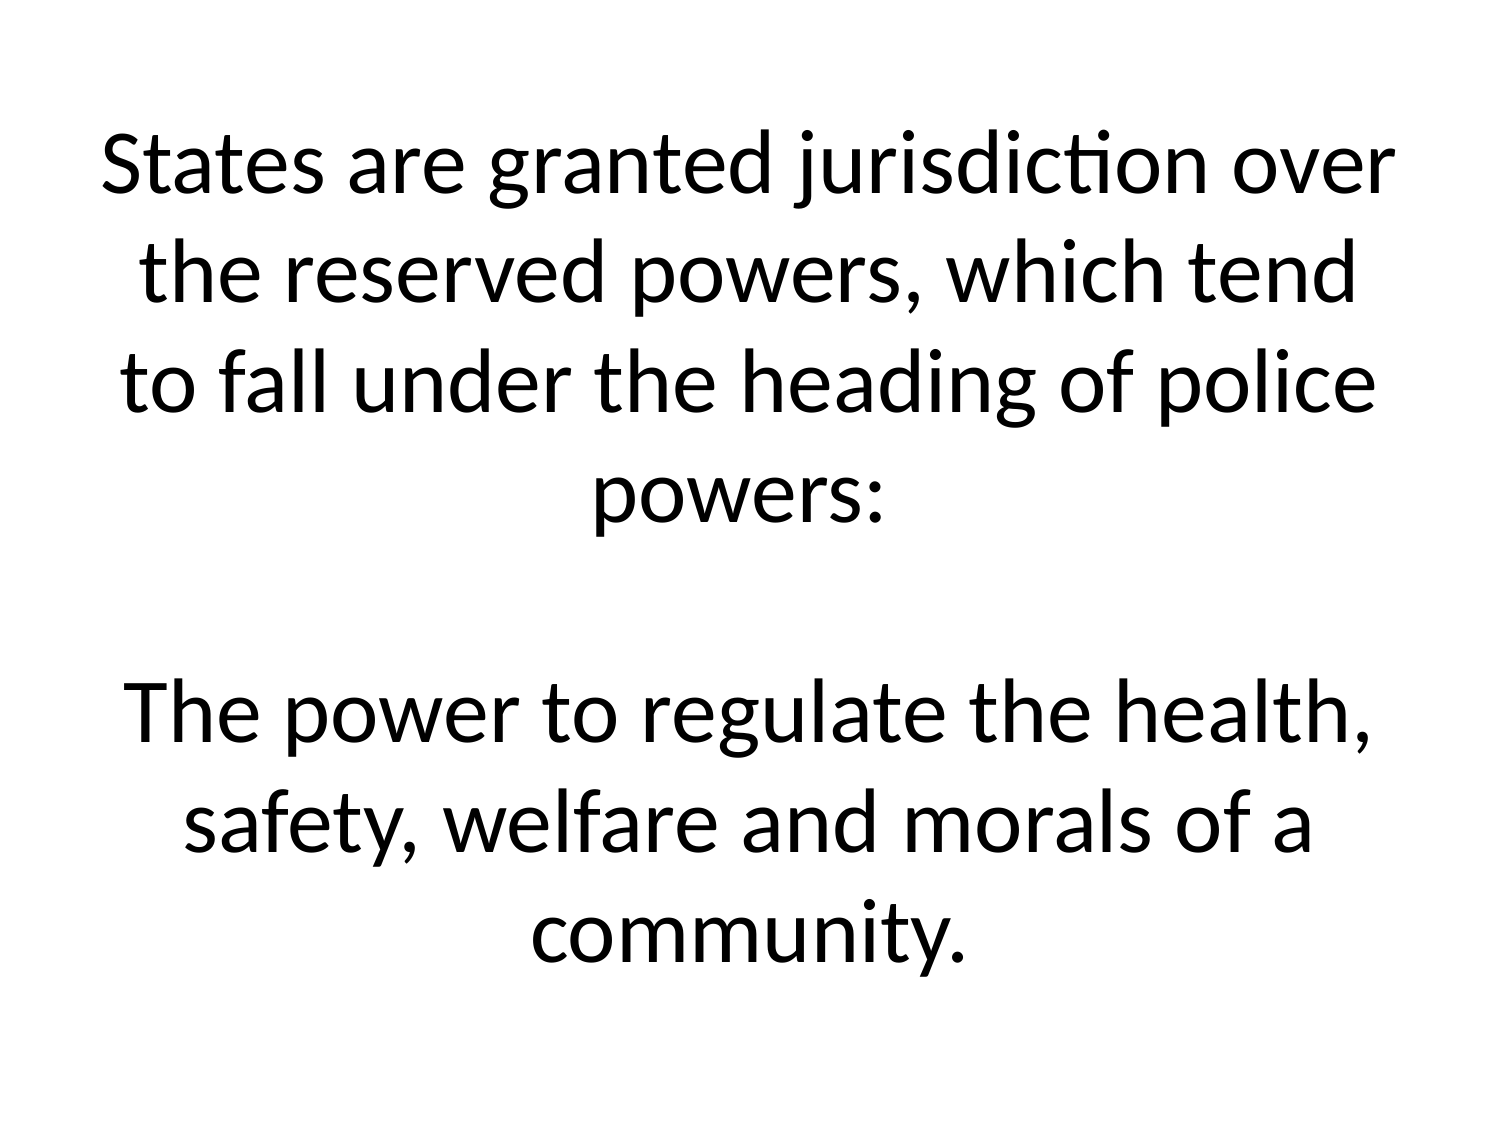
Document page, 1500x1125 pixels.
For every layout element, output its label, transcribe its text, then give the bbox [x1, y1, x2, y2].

title States are granted jurisdiction over the reserved powers, which tend to fall under the heading of police powers: The power to regulate the health, safety, welfare and morals of a community. [75, 45, 1425, 1038]
